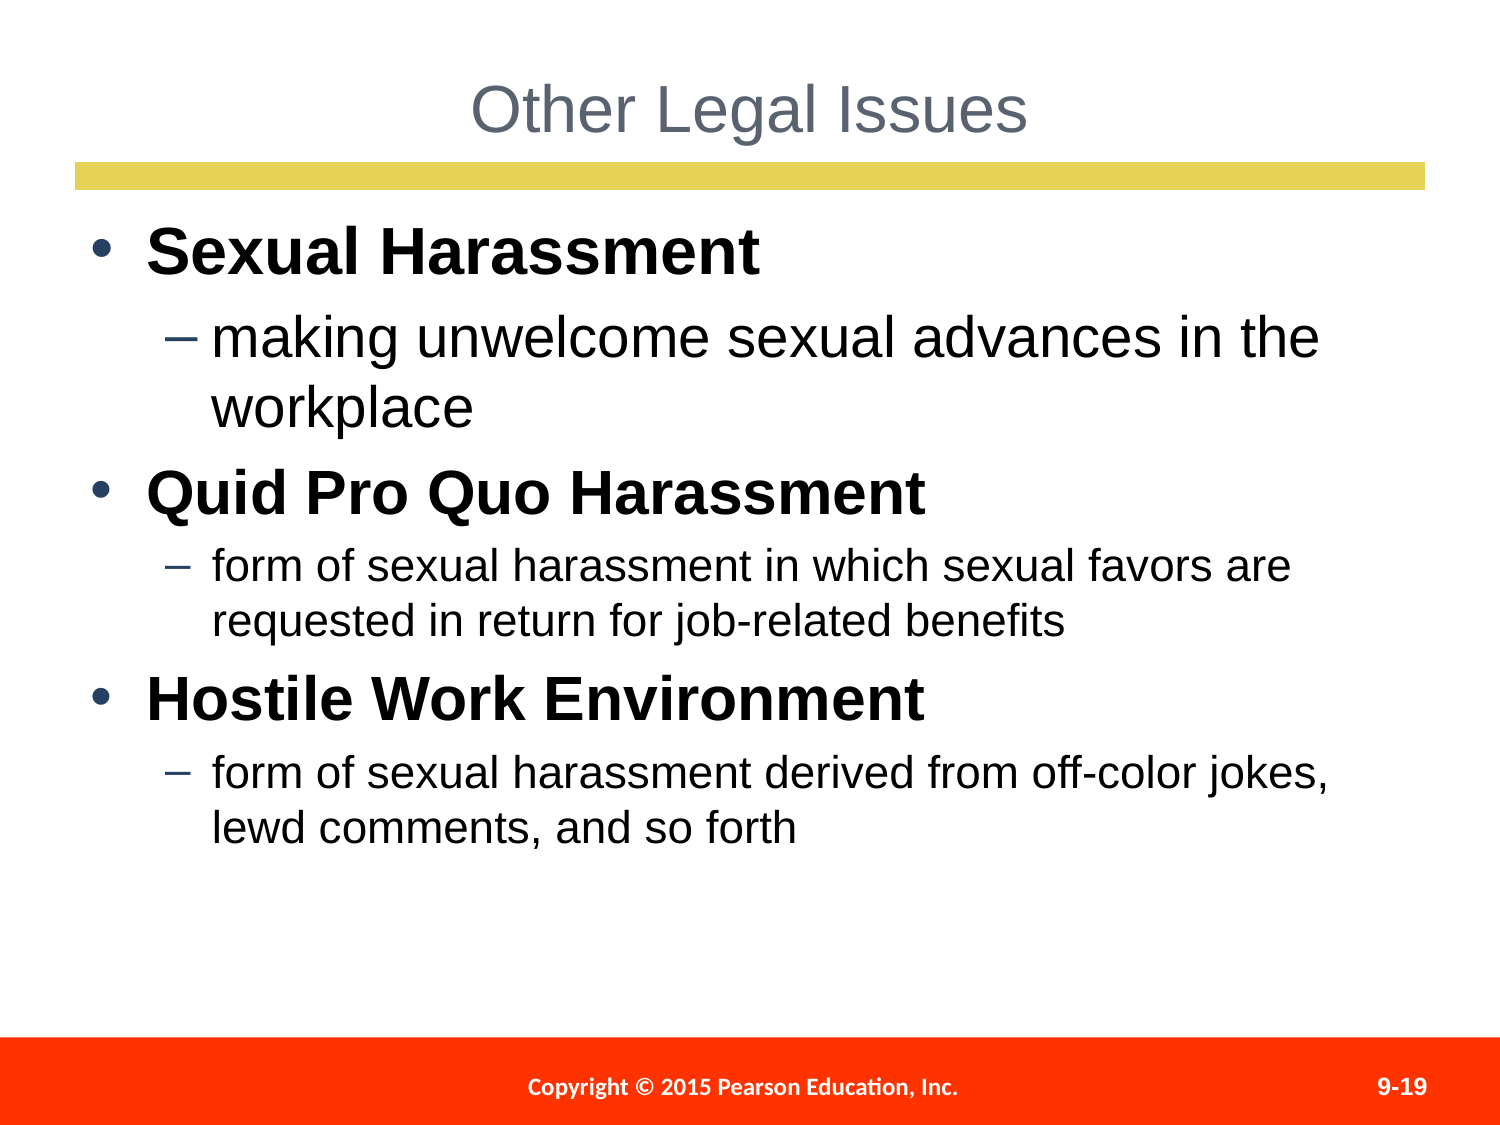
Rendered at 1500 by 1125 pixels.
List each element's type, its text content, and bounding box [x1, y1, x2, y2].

list Sexual Harassment making unwelcome sexual advances in the workplace Quid Pro Quo Harassment form of sexual harassment in which sexual favors are requested in return for job-related benefits Hostile Work Environment form of sexual harassment derived from off-color jokes, lewd comments, and so forth [74, 199, 1426, 1006]
title Other Legal Issues [74, 12, 1426, 199]
